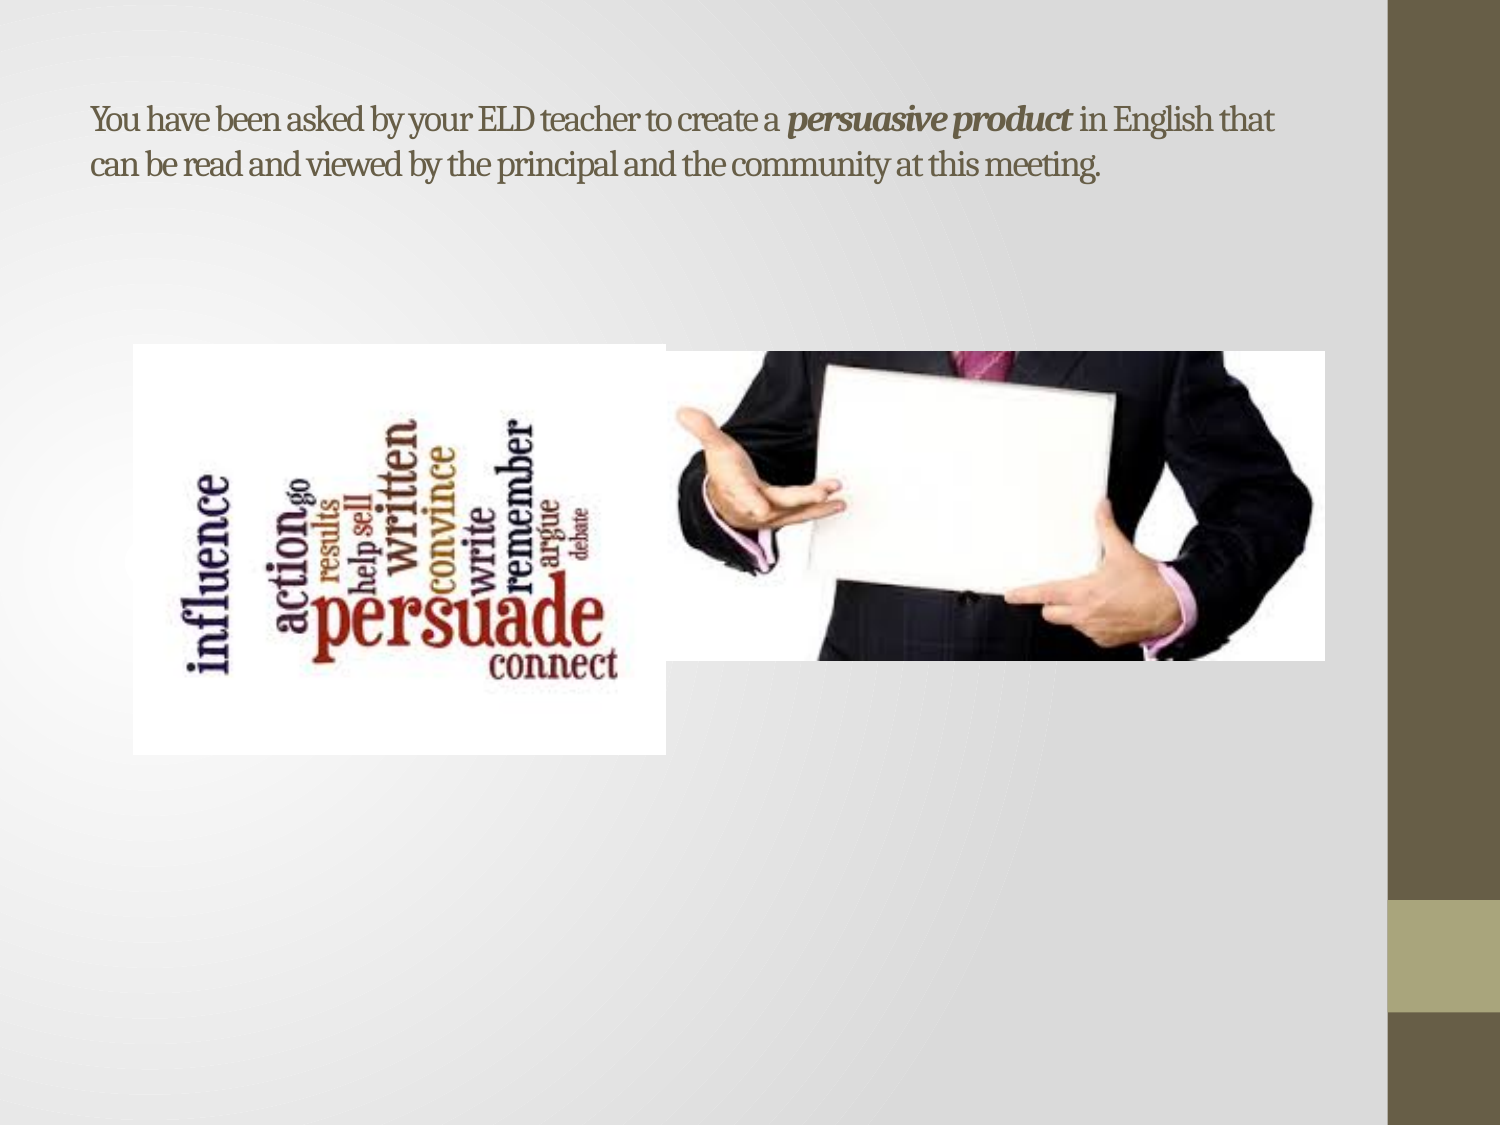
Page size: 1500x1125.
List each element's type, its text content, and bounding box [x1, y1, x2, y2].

picture [133, 343, 666, 756]
title You have been asked by your ELD teacher to create a persuasive product in English that can be read and viewed by the principal and the community at this meeting. [75, 45, 1325, 233]
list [600, 277, 1326, 735]
